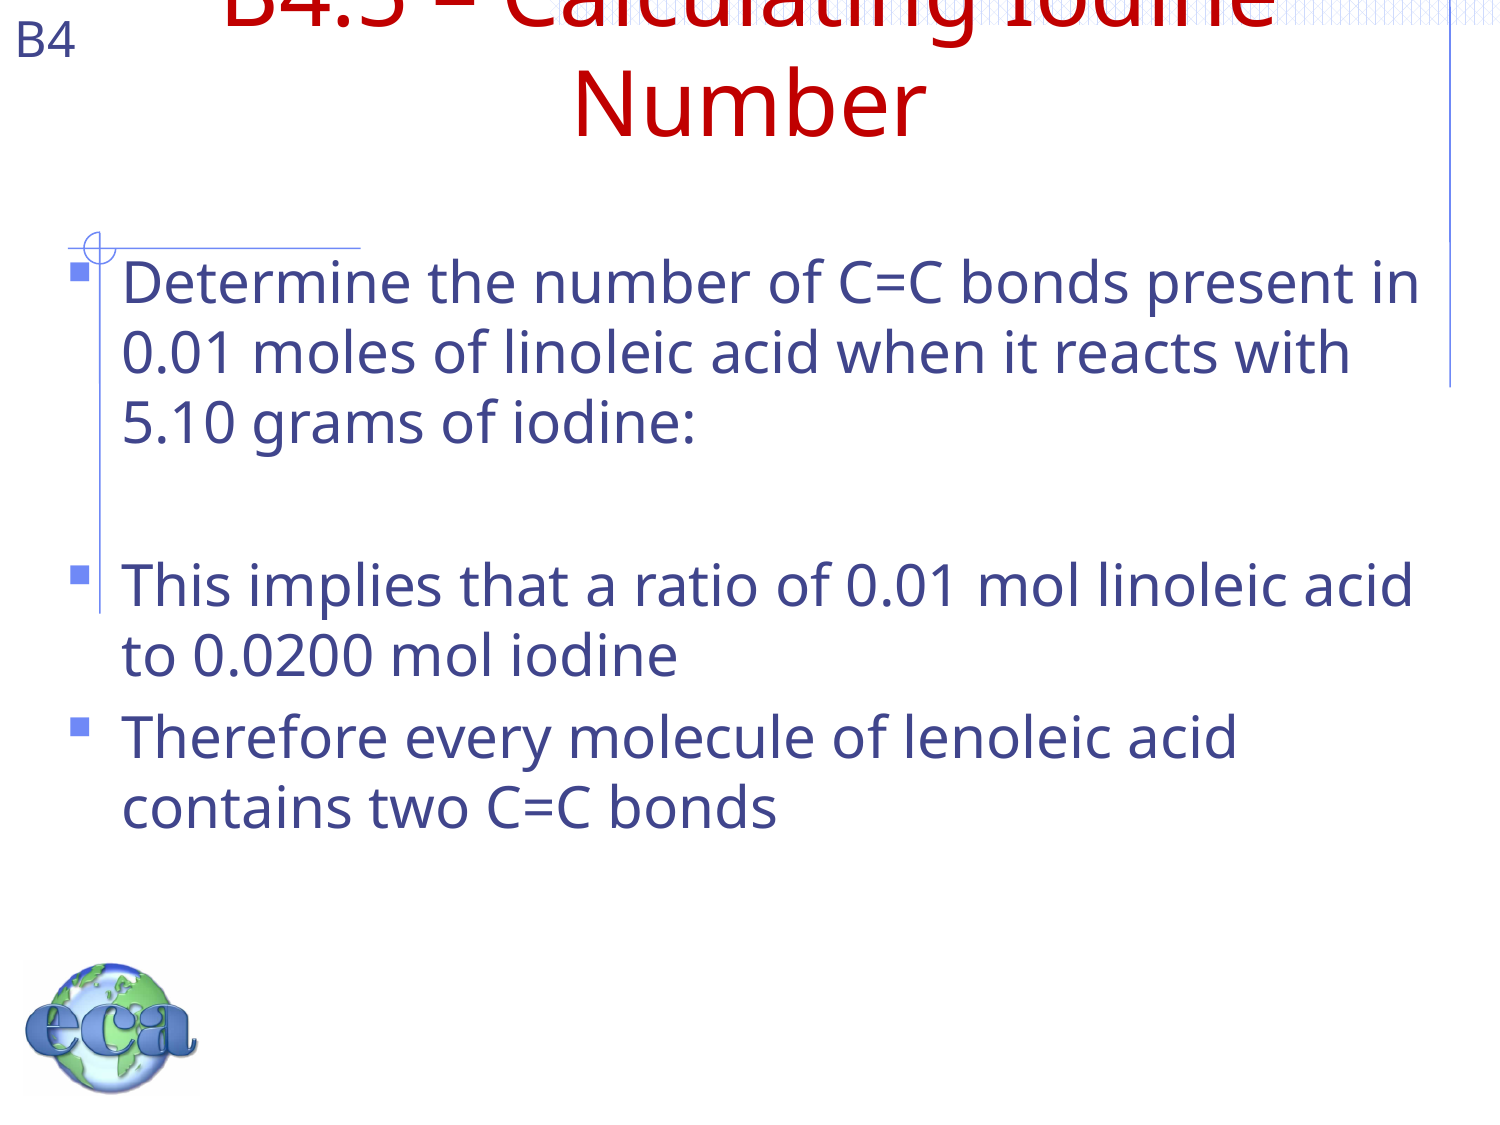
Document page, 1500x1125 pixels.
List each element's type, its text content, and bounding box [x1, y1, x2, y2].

title B4.5 – Calculating Iodine Number [37, 24, 1463, 163]
picture [23, 960, 200, 1096]
